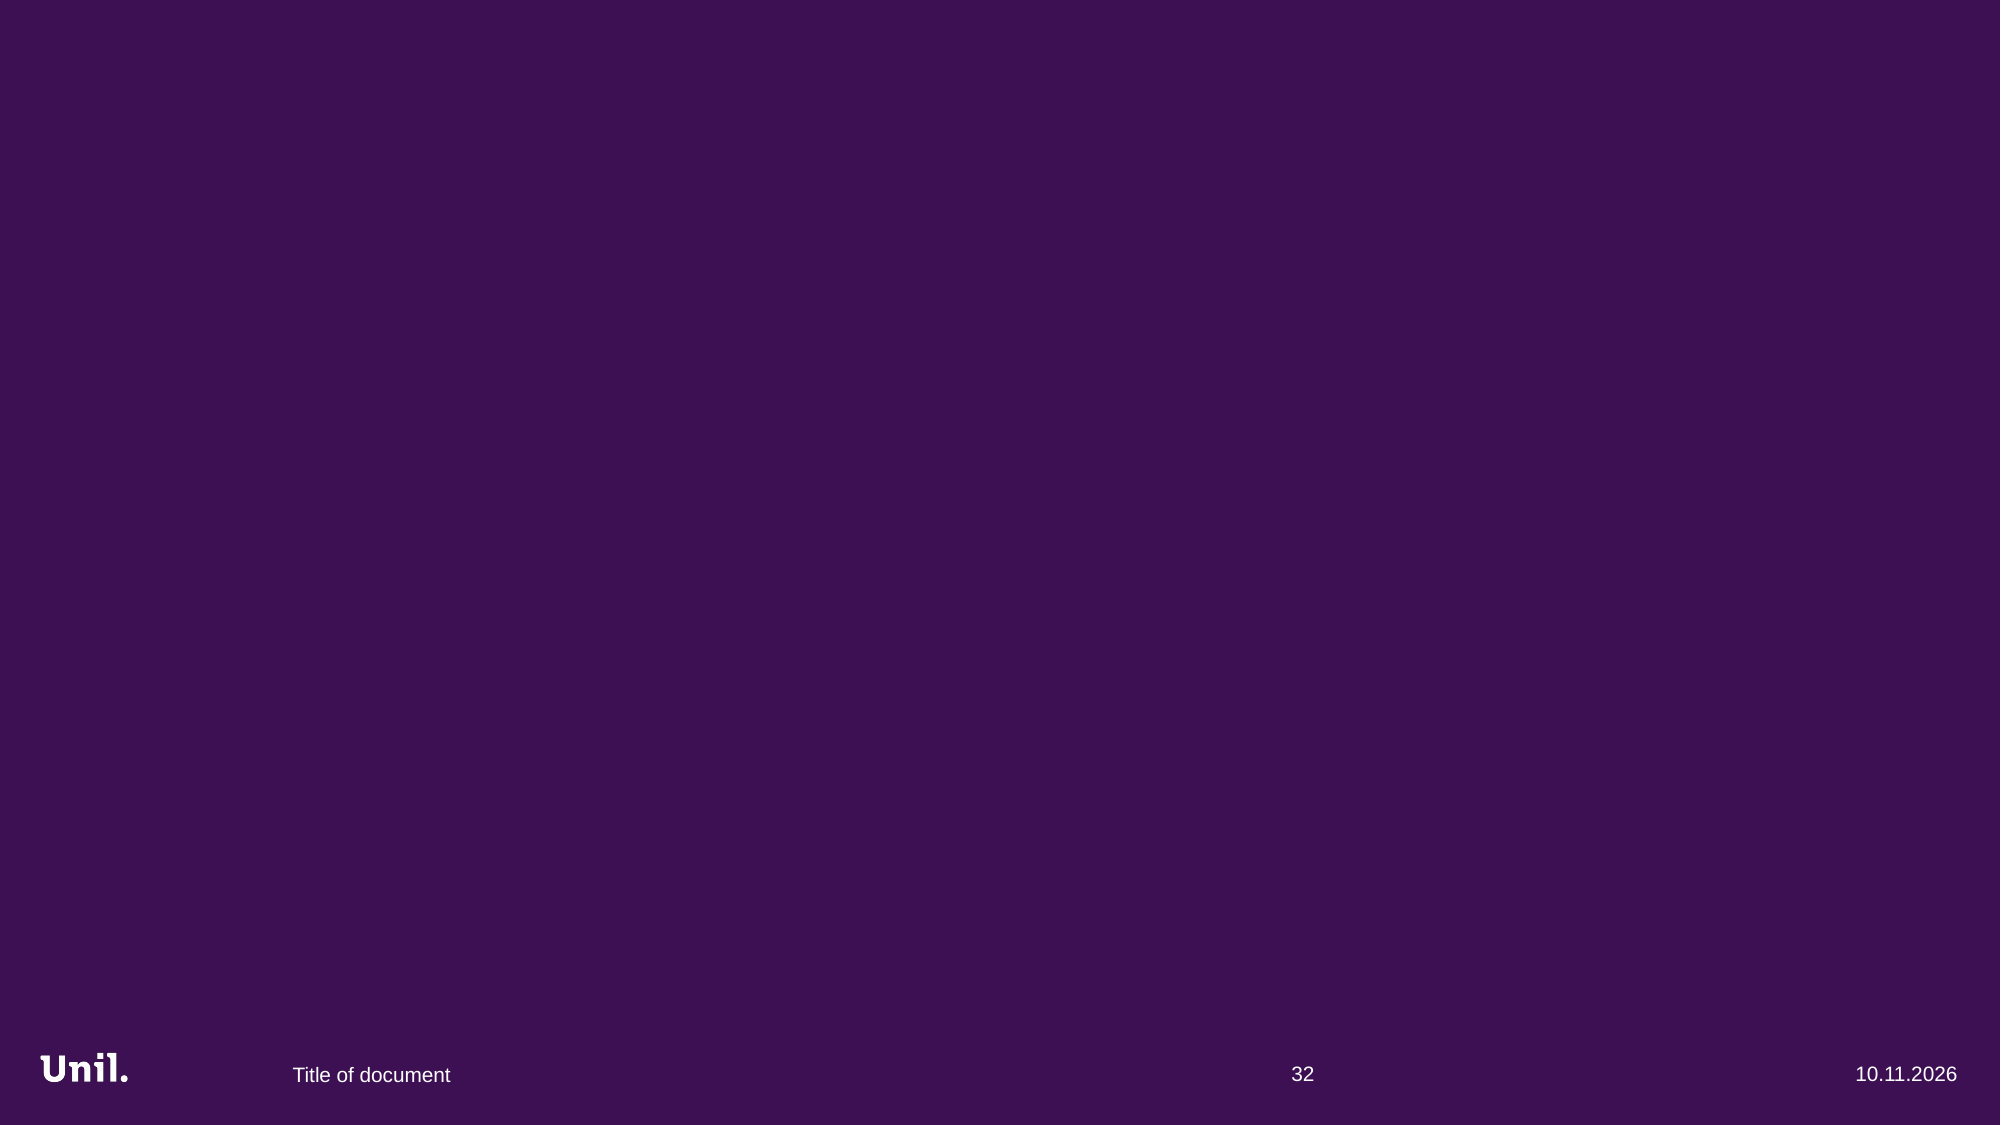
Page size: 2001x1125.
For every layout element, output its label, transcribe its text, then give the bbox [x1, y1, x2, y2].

slide_number 32 [1250, 1037, 1355, 1086]
picture [27, 1042, 141, 1095]
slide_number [1789, 1026, 1958, 1086]
footer Title of document [292, 1011, 1048, 1087]
